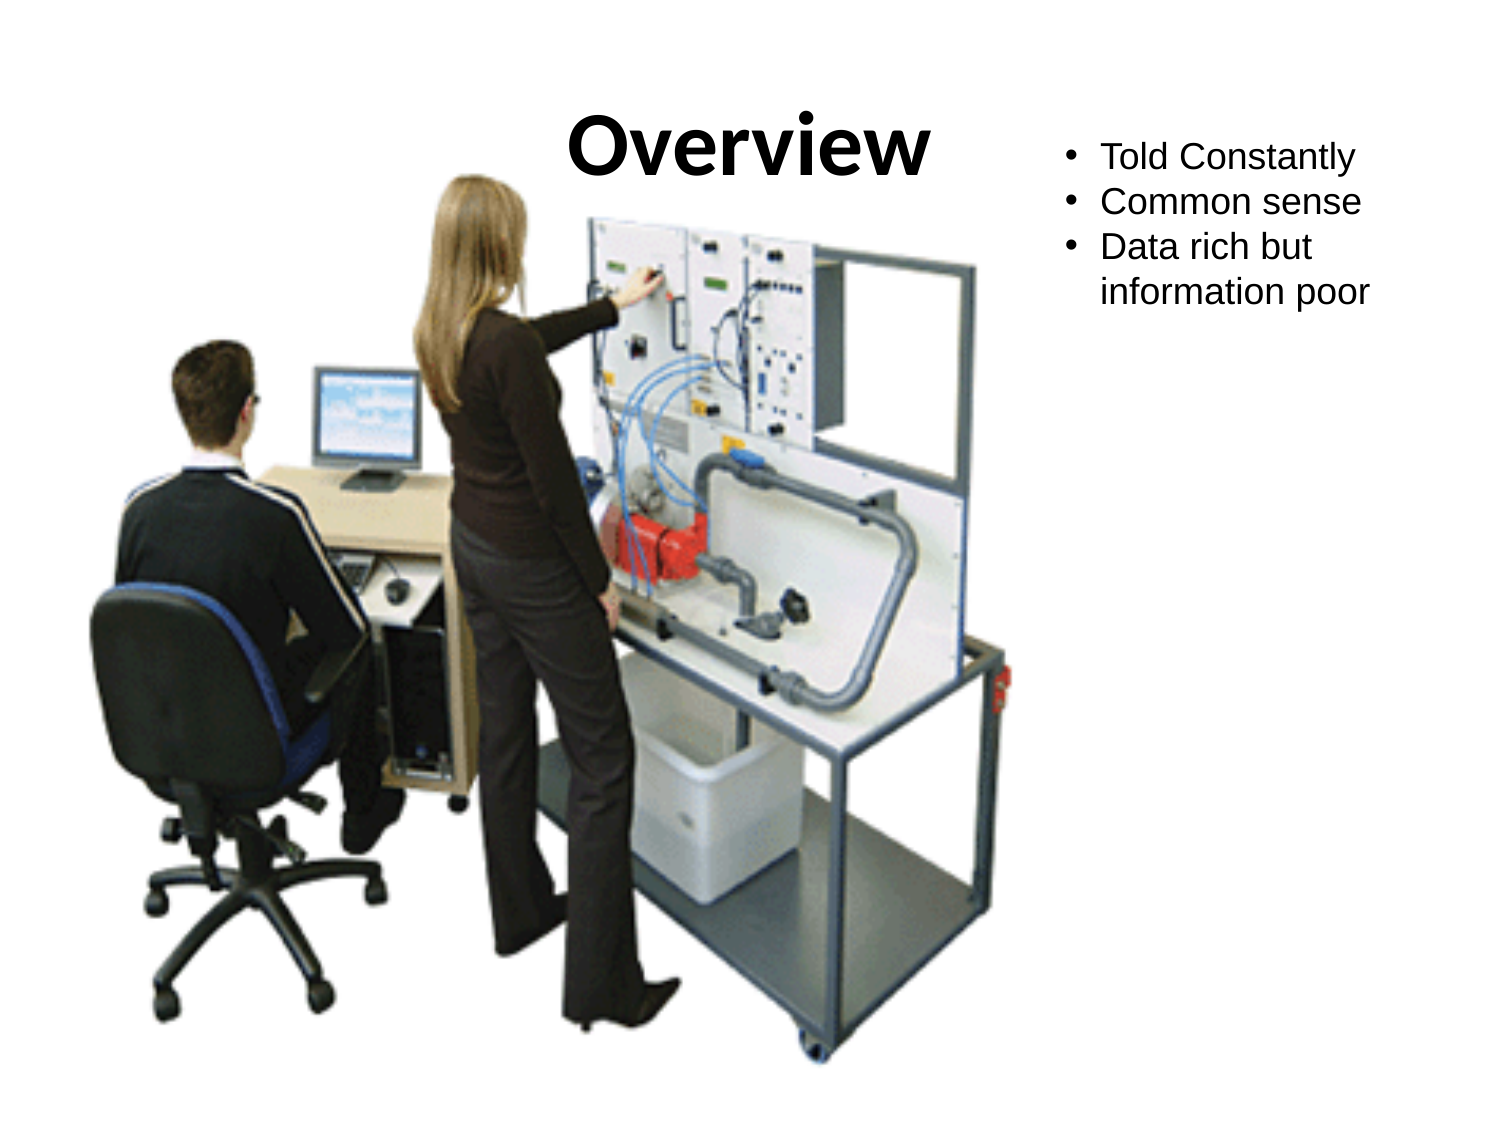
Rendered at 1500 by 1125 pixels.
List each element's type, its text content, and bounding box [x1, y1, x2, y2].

picture [74, 162, 1026, 1076]
text_box Told Constantly Common sense Data rich but information poor [1050, 124, 1463, 320]
title Overview [74, 44, 1426, 233]
